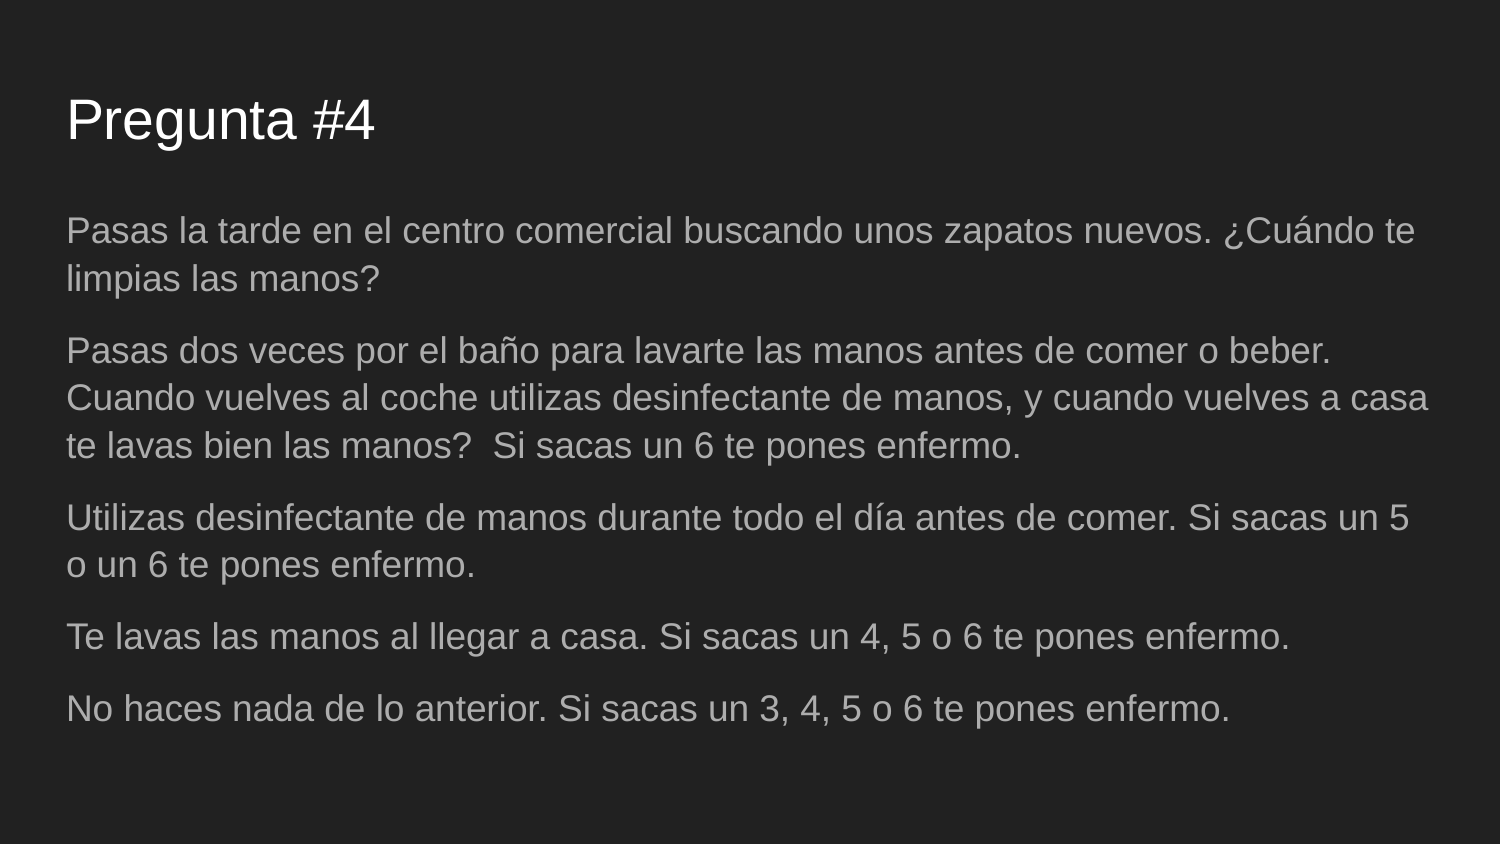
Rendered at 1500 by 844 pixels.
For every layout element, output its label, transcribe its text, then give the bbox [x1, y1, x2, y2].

title Pregunta #4 [51, 72, 1449, 167]
list Pasas la tarde en el centro comercial buscando unos zapatos nuevos. ¿Cuándo te limpias las manos? Pasas dos veces por el baño para lavarte las manos antes de comer o beber. Cuando vuelves al coche utilizas desinfectante de manos, y cuando vuelves a casa te lavas bien las manos? Si sacas un 6 te pones enfermo. Utilizas desinfectante de manos durante todo el día antes de comer. Si sacas un 5 o un 6 te pones enfermo. Te lavas las manos al llegar a casa. Si sacas un 4, 5 o 6 te pones enfermo. No haces nada de lo anterior. Si sacas un 3, 4, 5 o 6 te pones enfermo. [51, 189, 1449, 750]
